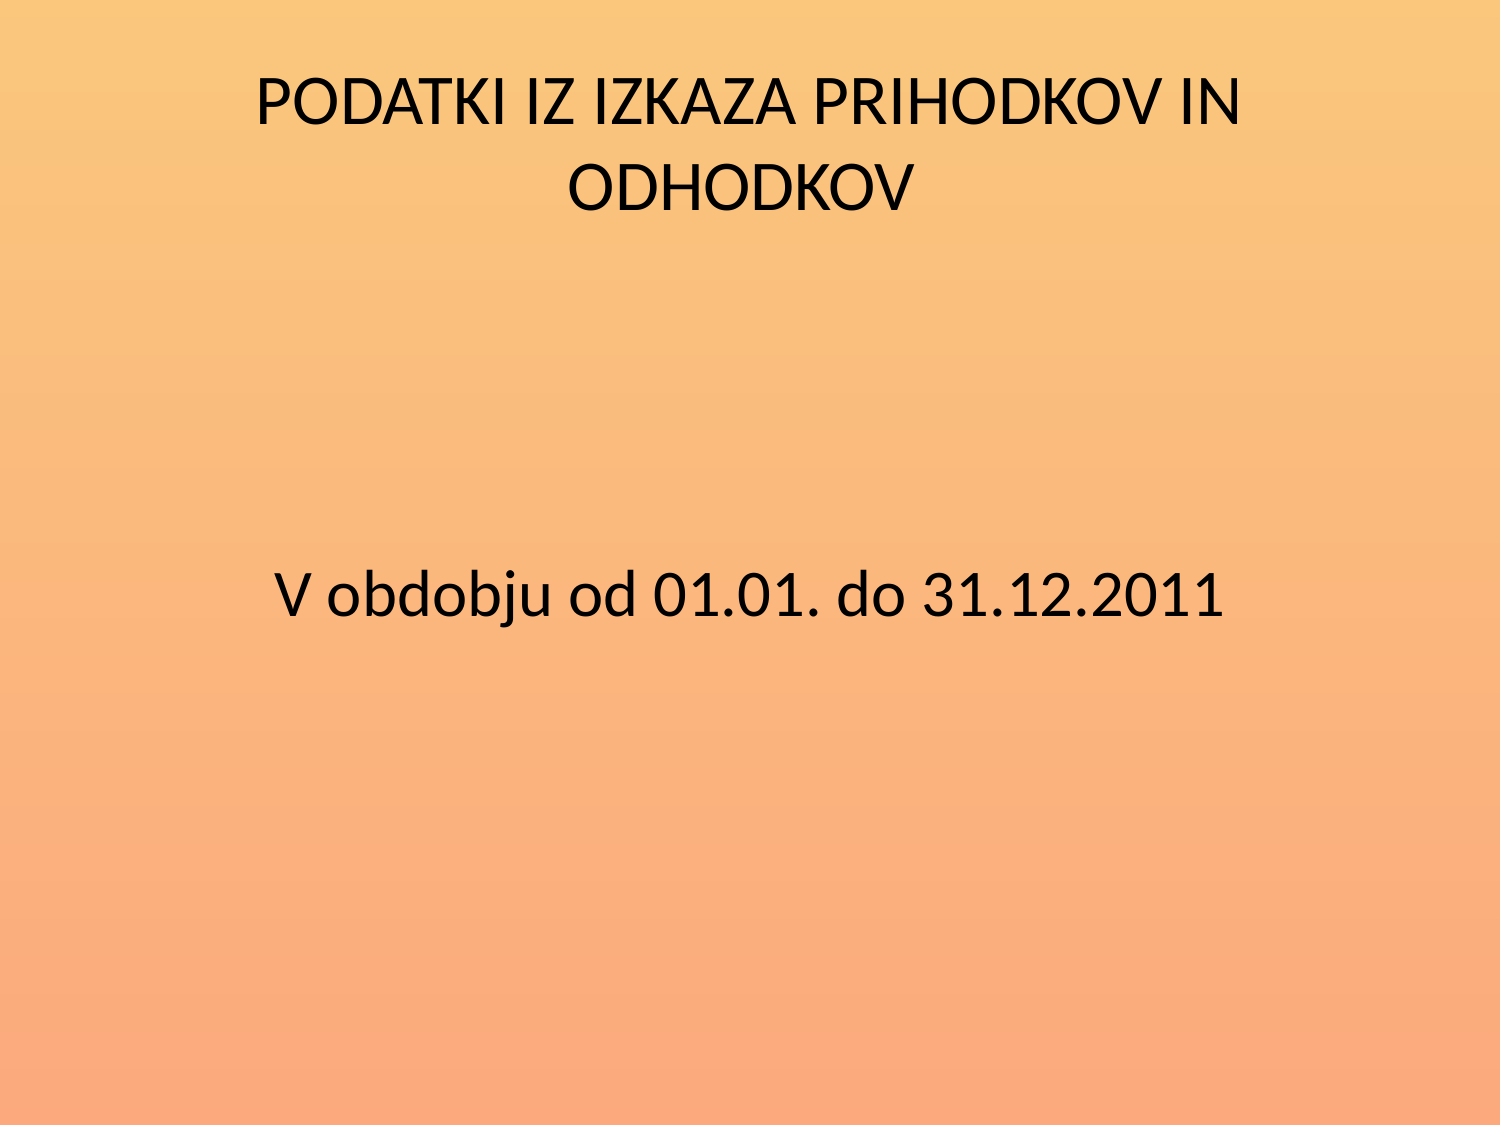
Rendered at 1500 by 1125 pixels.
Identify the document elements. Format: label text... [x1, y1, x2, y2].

list V obdobju od 01.01. do 31.12.2011 [75, 262, 1425, 1005]
title PODATKI IZ IZKAZA PRIHODKOV IN ODHODKOV [75, 45, 1425, 233]
